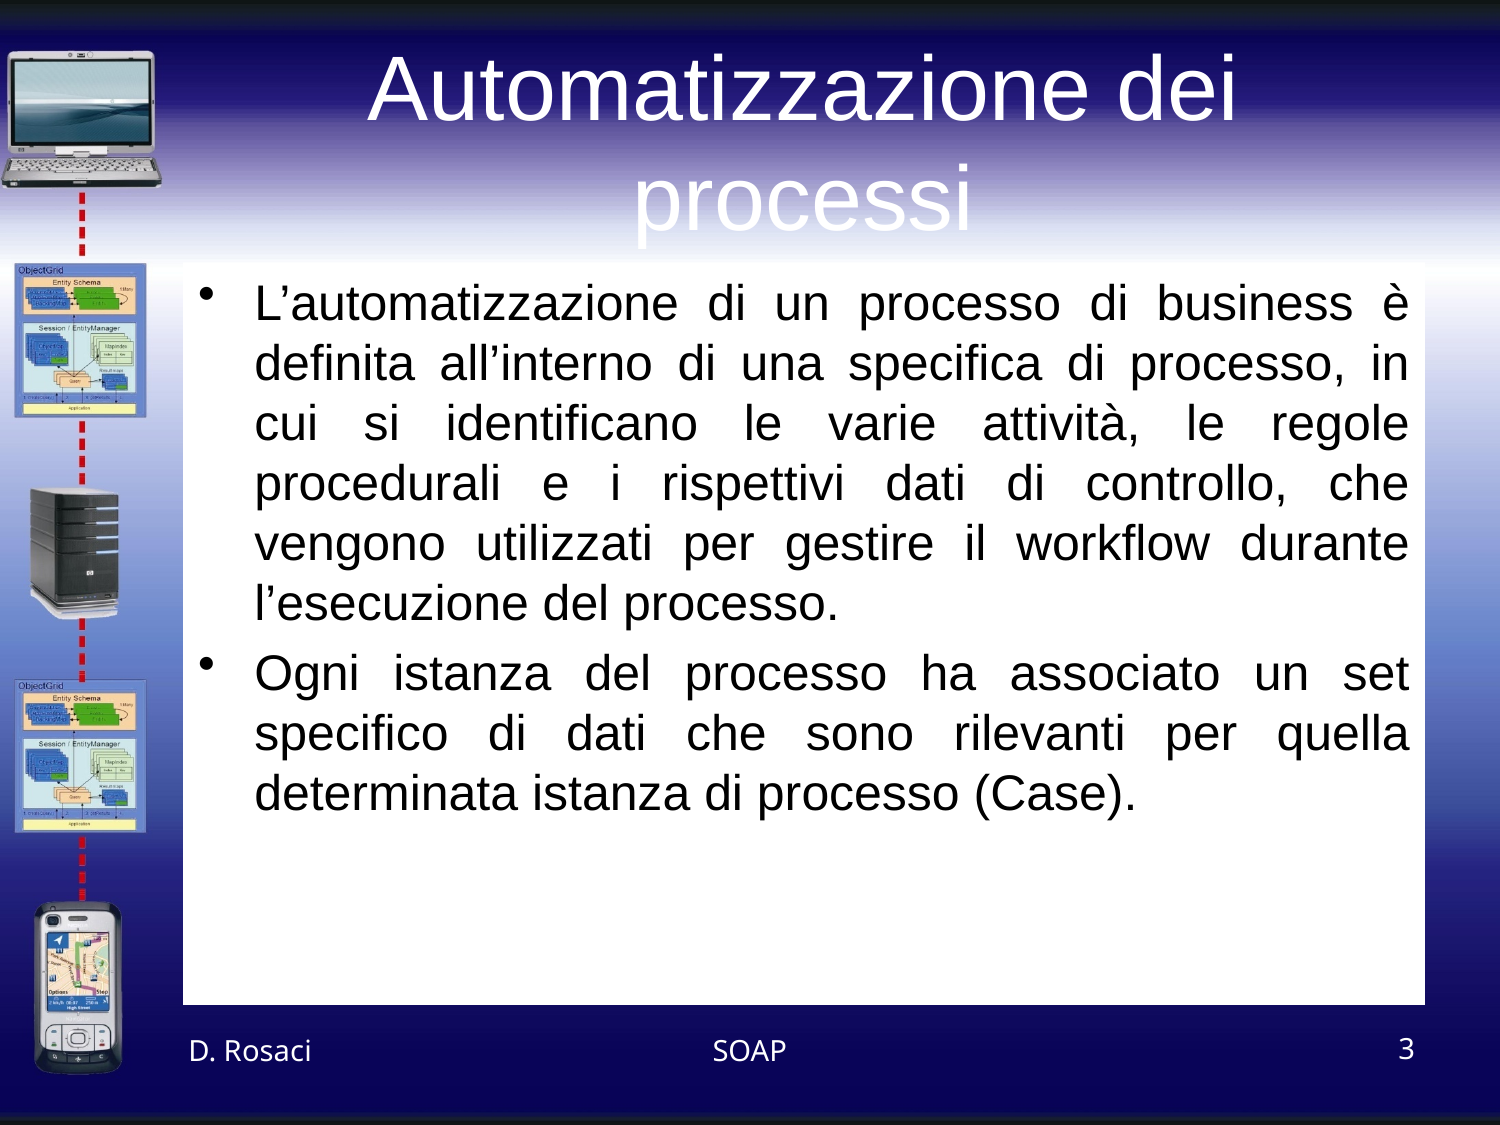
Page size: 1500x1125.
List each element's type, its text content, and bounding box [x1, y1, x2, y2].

slide_number D. Rosaci [74, 1024, 426, 1103]
title Automatizzazione dei processi [182, 44, 1426, 233]
picture [0, 0, 1500, 1125]
list L’automatizzazione di un processo di business è definita all’interno di una specifica di processo, in cui si identificano le varie attività, le regole procedurali e i rispettivi dati di controllo, che vengono utilizzati per gestire il workflow durante l’esecuzione del processo. Ogni istanza del processo ha associato un set specifico di dati che sono rilevanti per quella determinata istanza di processo (Case). [182, 262, 1426, 1006]
footer SOAP [512, 1024, 988, 1103]
